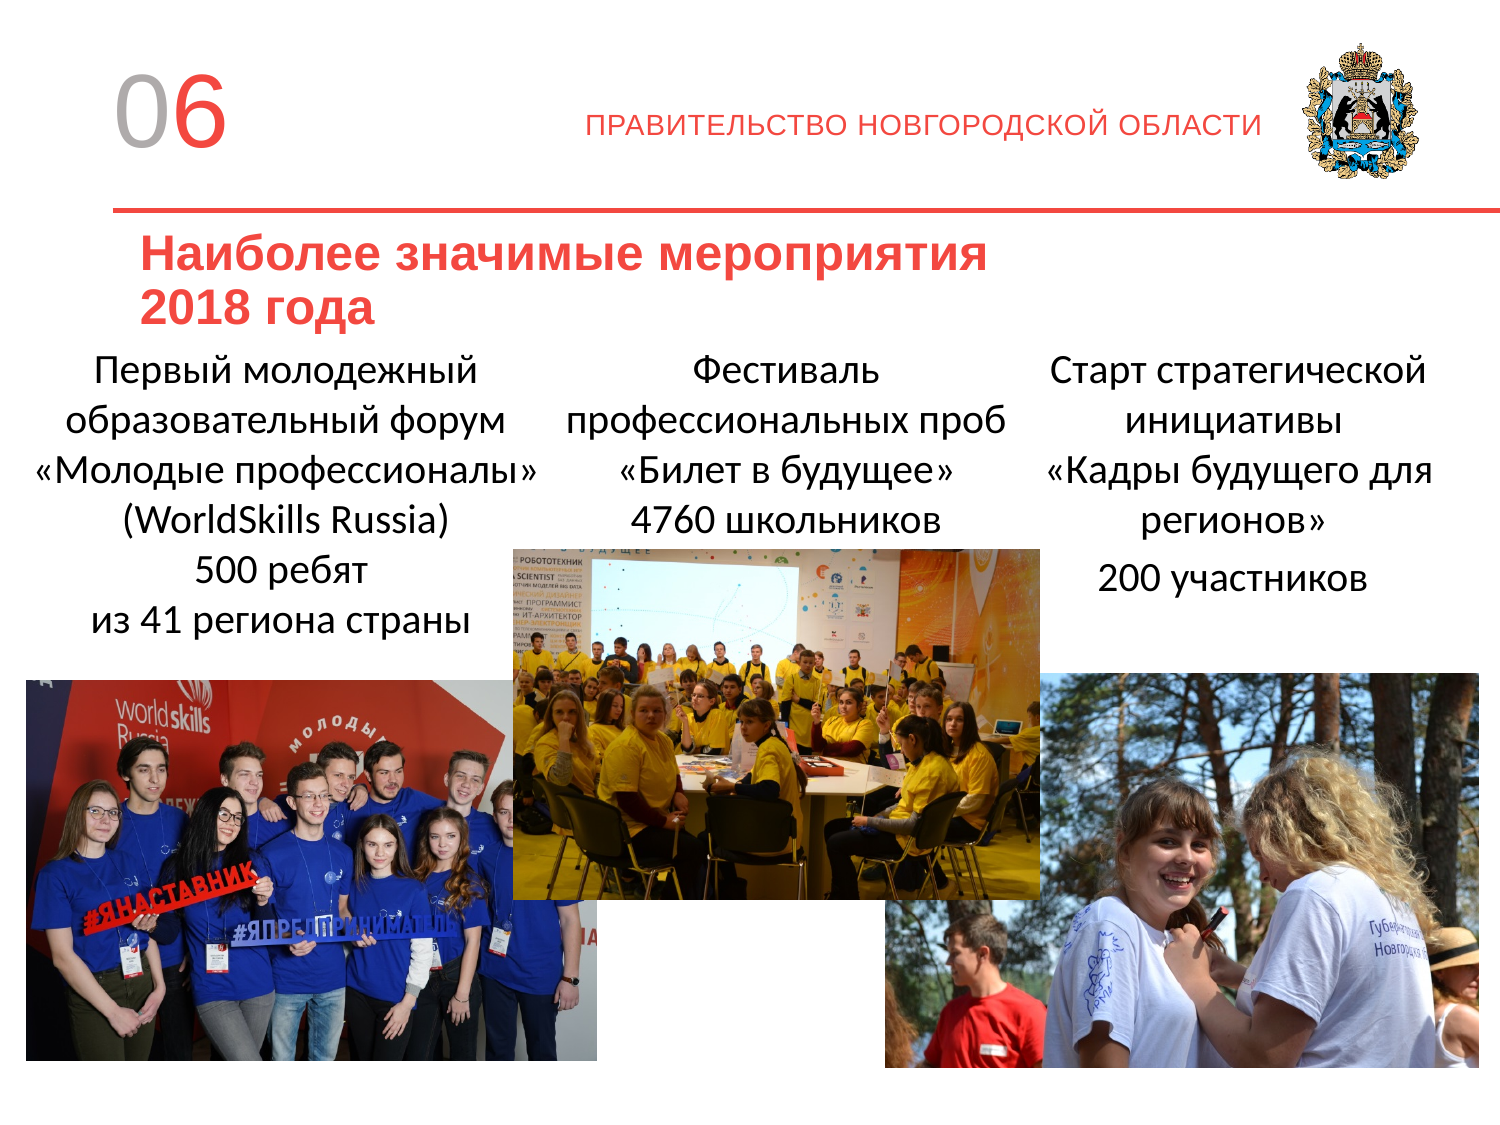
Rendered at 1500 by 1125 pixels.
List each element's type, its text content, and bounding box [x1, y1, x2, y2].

picture [1302, 43, 1419, 179]
picture [26, 549, 1479, 1068]
text_box Первый молодежный образовательный форум «Молодые профессионалы» (WorldSkills Russia) 500 ребят из 41 региона страны [11, 341, 514, 662]
text_box Наиболее значимые мероприятия 2018 года [124, 219, 1419, 341]
text_box ПРАВИТЕЛЬСТВО НОВГОРОДСКОЙ ОБЛАСТИ [570, 102, 1302, 147]
text_box Старт стратегической инициативы «Кадры будущего для регионов» 200 участников [977, 341, 1499, 610]
text_box Фестиваль профессиональных проб «Билет в будущее» 4760 школьников [514, 341, 977, 549]
text_box 06 [98, 36, 312, 177]
